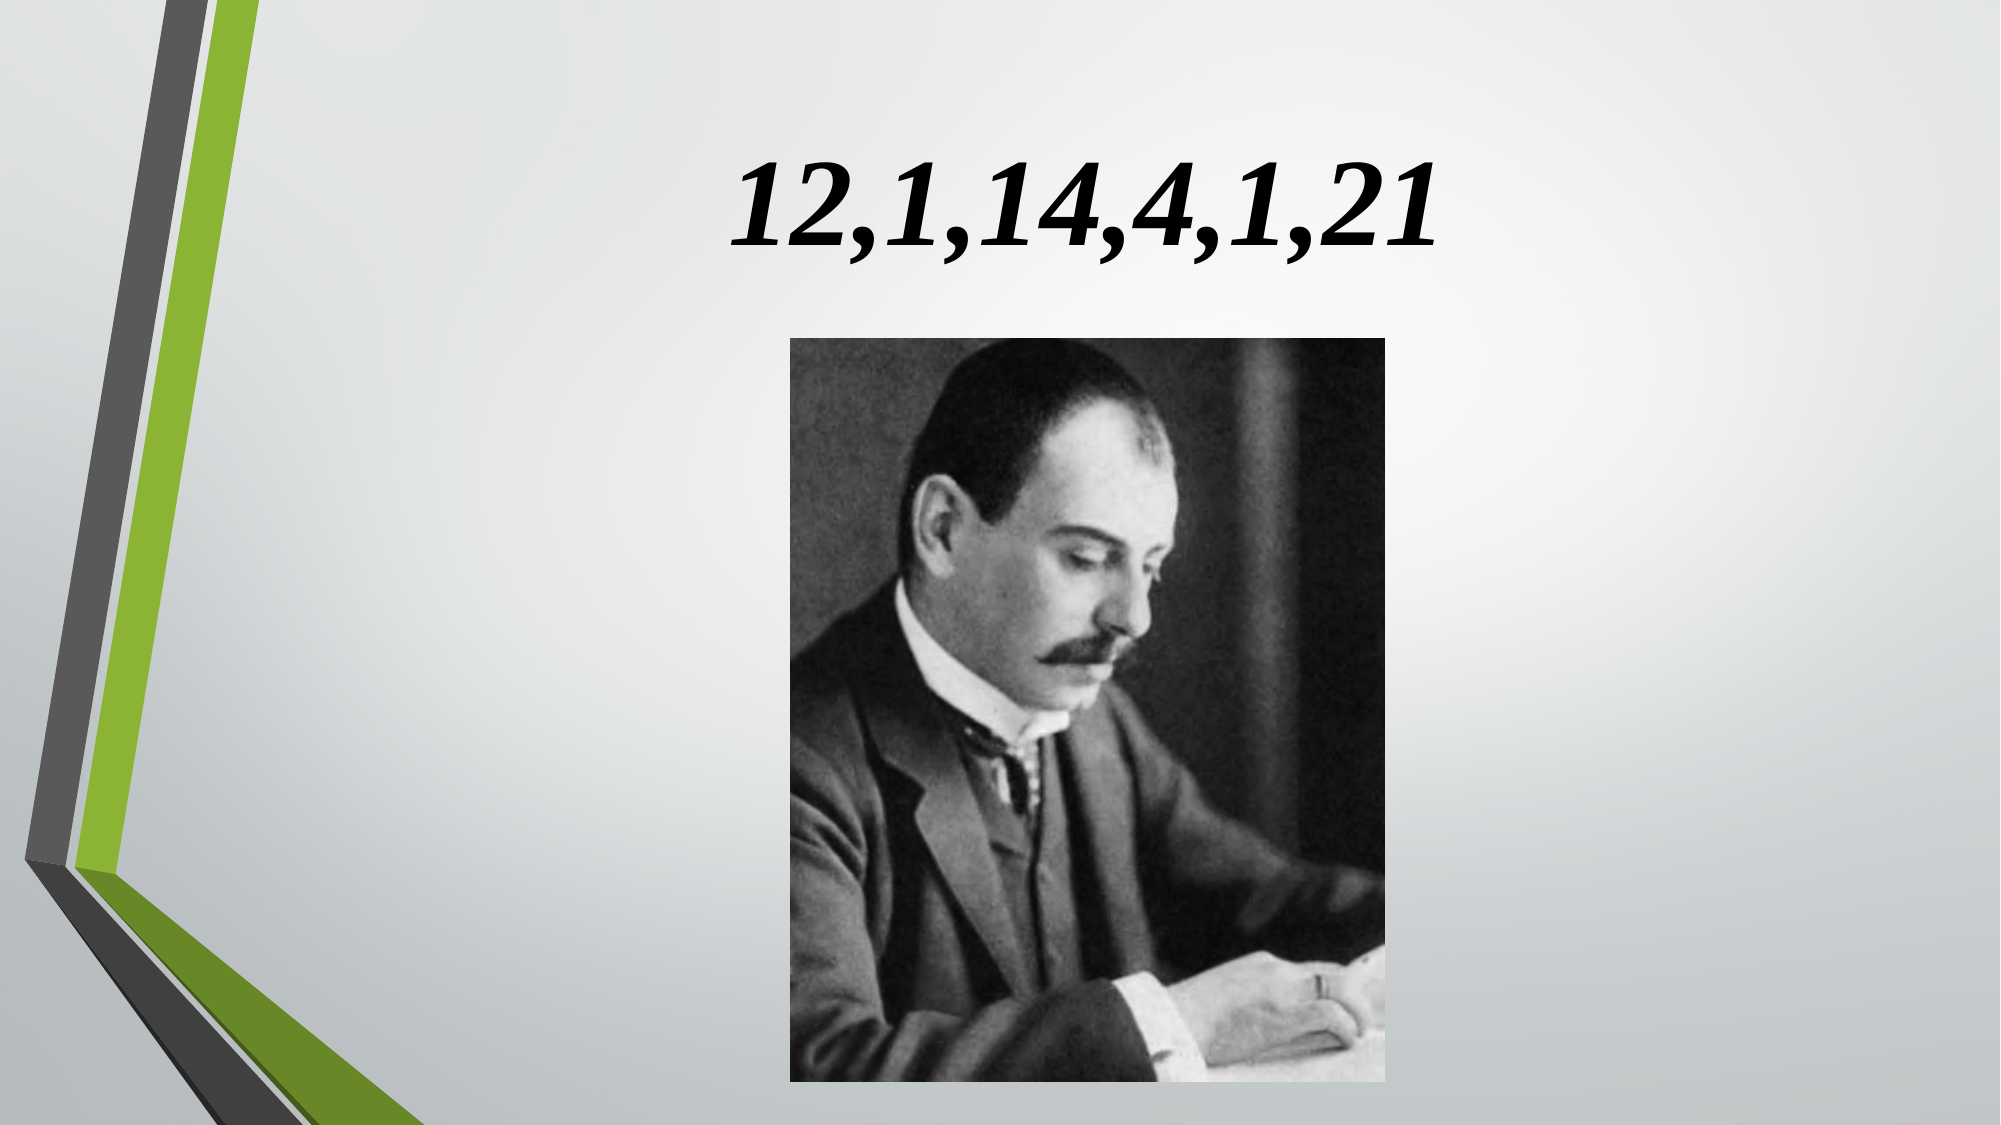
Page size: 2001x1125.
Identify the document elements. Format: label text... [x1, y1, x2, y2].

title 12,1,14,4,1,21 [265, 51, 1910, 339]
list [790, 338, 1385, 1082]
